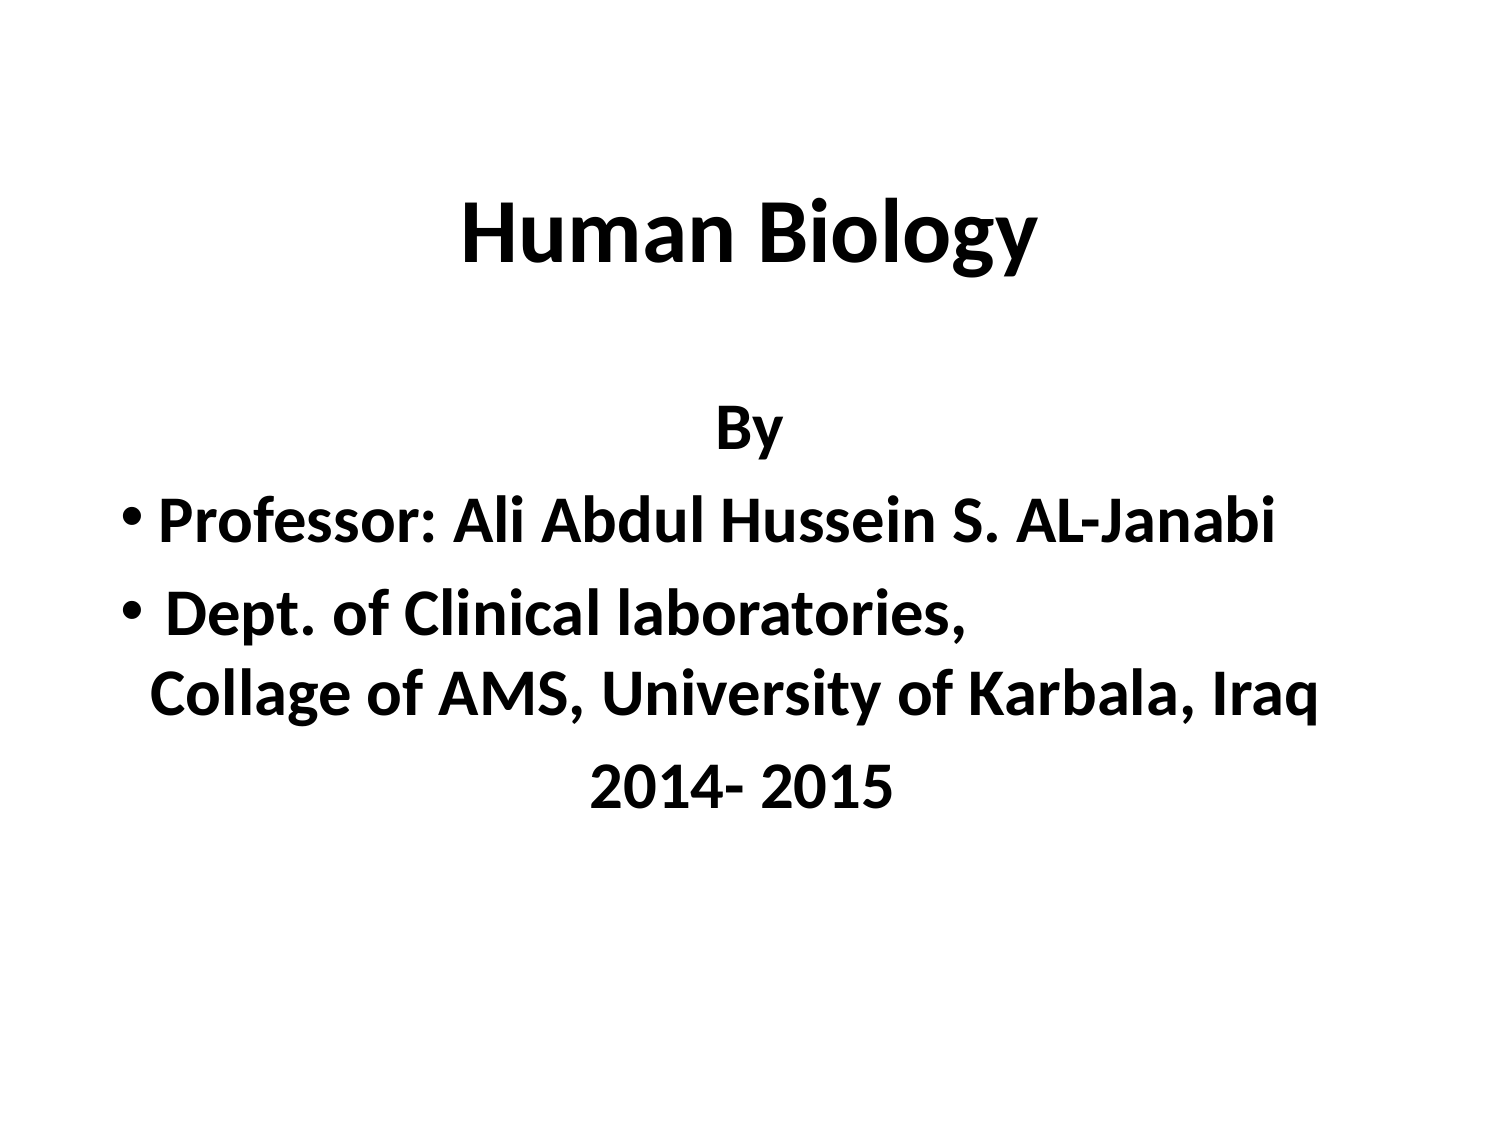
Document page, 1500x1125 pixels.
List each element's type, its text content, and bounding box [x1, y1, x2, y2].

title Human Biology [112, 105, 1388, 347]
subtitle By Professor: Ali Abdul Hussein S. AL-Janabi Dept. of Clinical laboratories, Collage of AMS, University of Karbala, Iraq 2014- 2015 [105, 375, 1395, 925]
